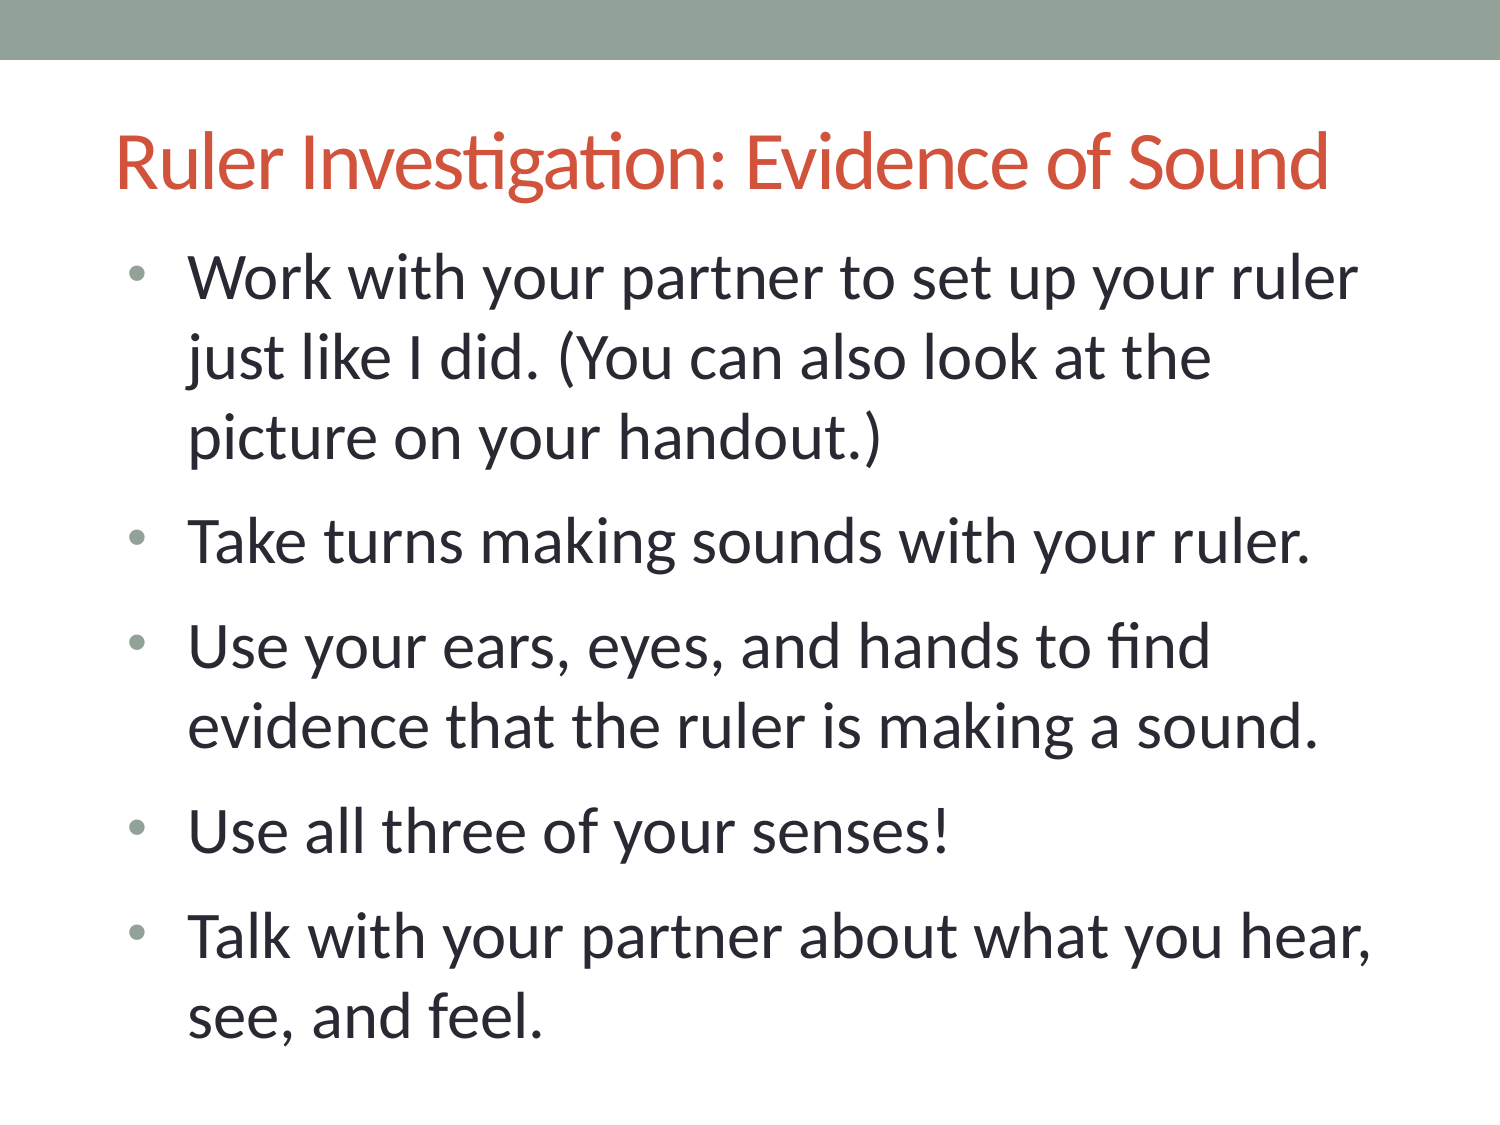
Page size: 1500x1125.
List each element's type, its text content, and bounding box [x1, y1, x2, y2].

title Ruler Investigation: Evidence of Sound [99, 75, 1425, 238]
list Work with your partner to set up your ruler just like I did. (You can also look at the picture on your handout.) Take turns making sounds with your ruler. Use your ears, eyes, and hands to find evidence that the ruler is making a sound. Use all three of your senses! Talk with your partner about what you hear, see, and feel. [112, 224, 1425, 1050]
